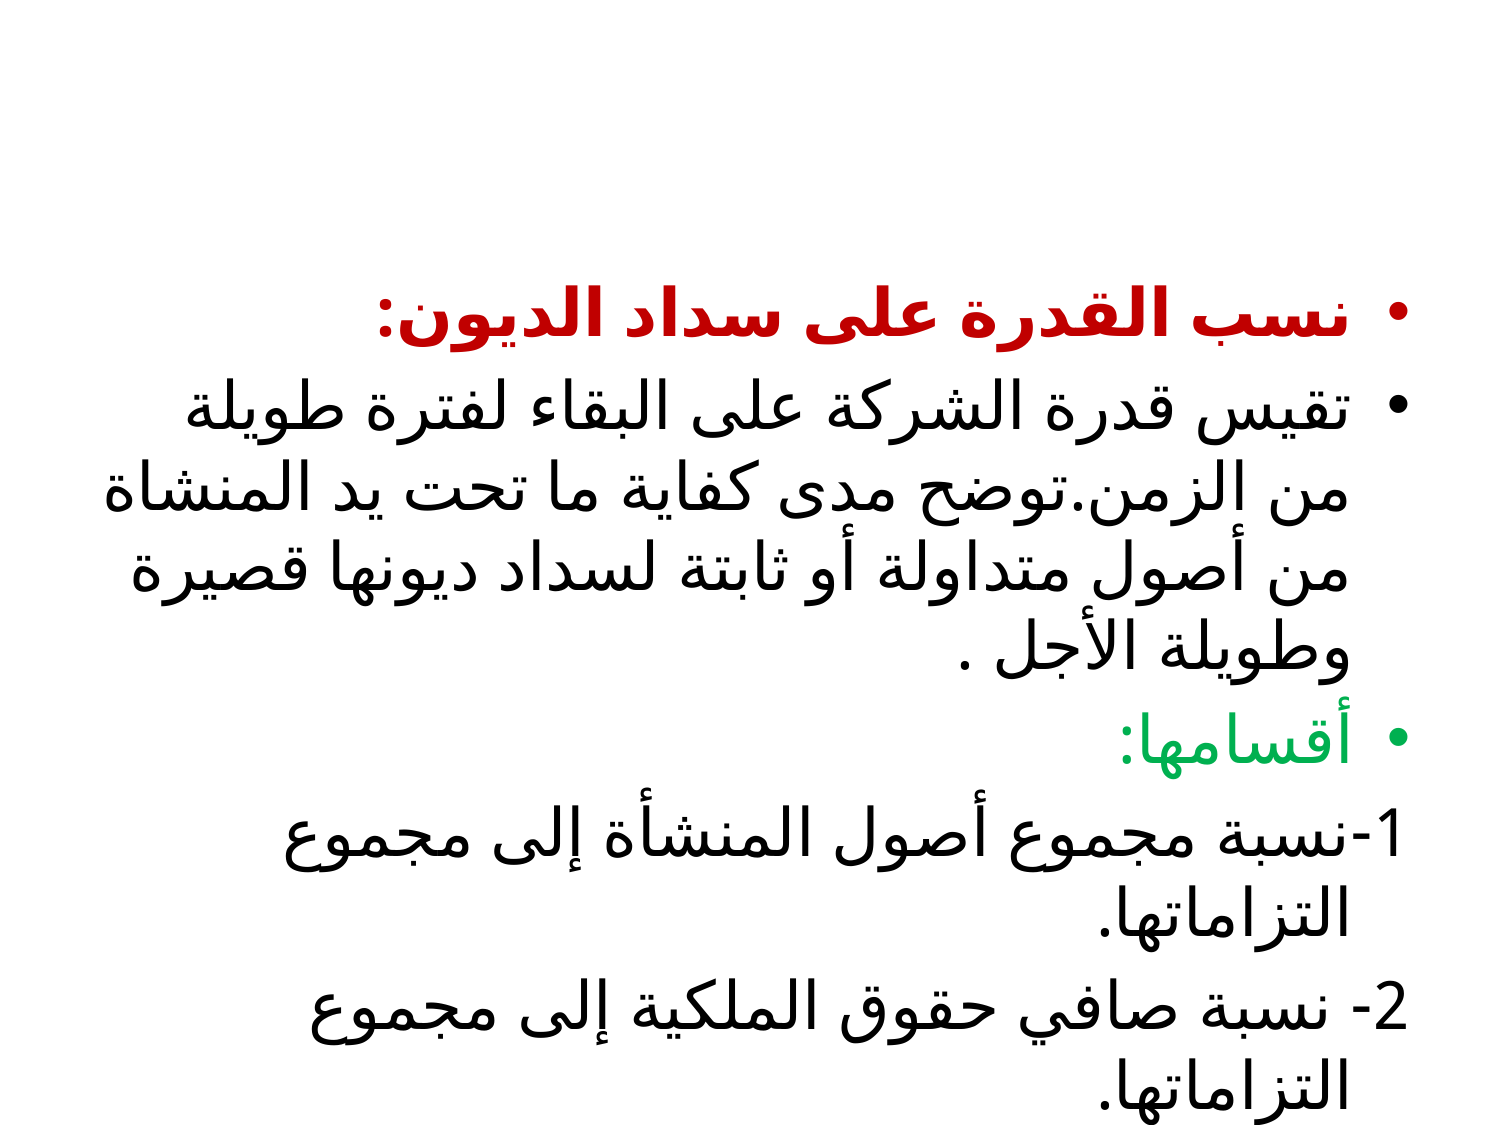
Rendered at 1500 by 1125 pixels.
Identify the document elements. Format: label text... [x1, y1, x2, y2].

list نسب القدرة على سداد الديون: تقيس قدرة الشركة على البقاء لفترة طويلة من الزمن.توضح مدى كفاية ما تحت يد المنشاة من أصول متداولة أو ثابتة لسداد ديونها قصيرة وطويلة الأجل . أقسامها: 1-نسبة مجموع أصول المنشأة إلى مجموع التزاماتها. 2- نسبة صافي حقوق الملكية إلى مجموع التزاماتها. [75, 262, 1425, 1005]
